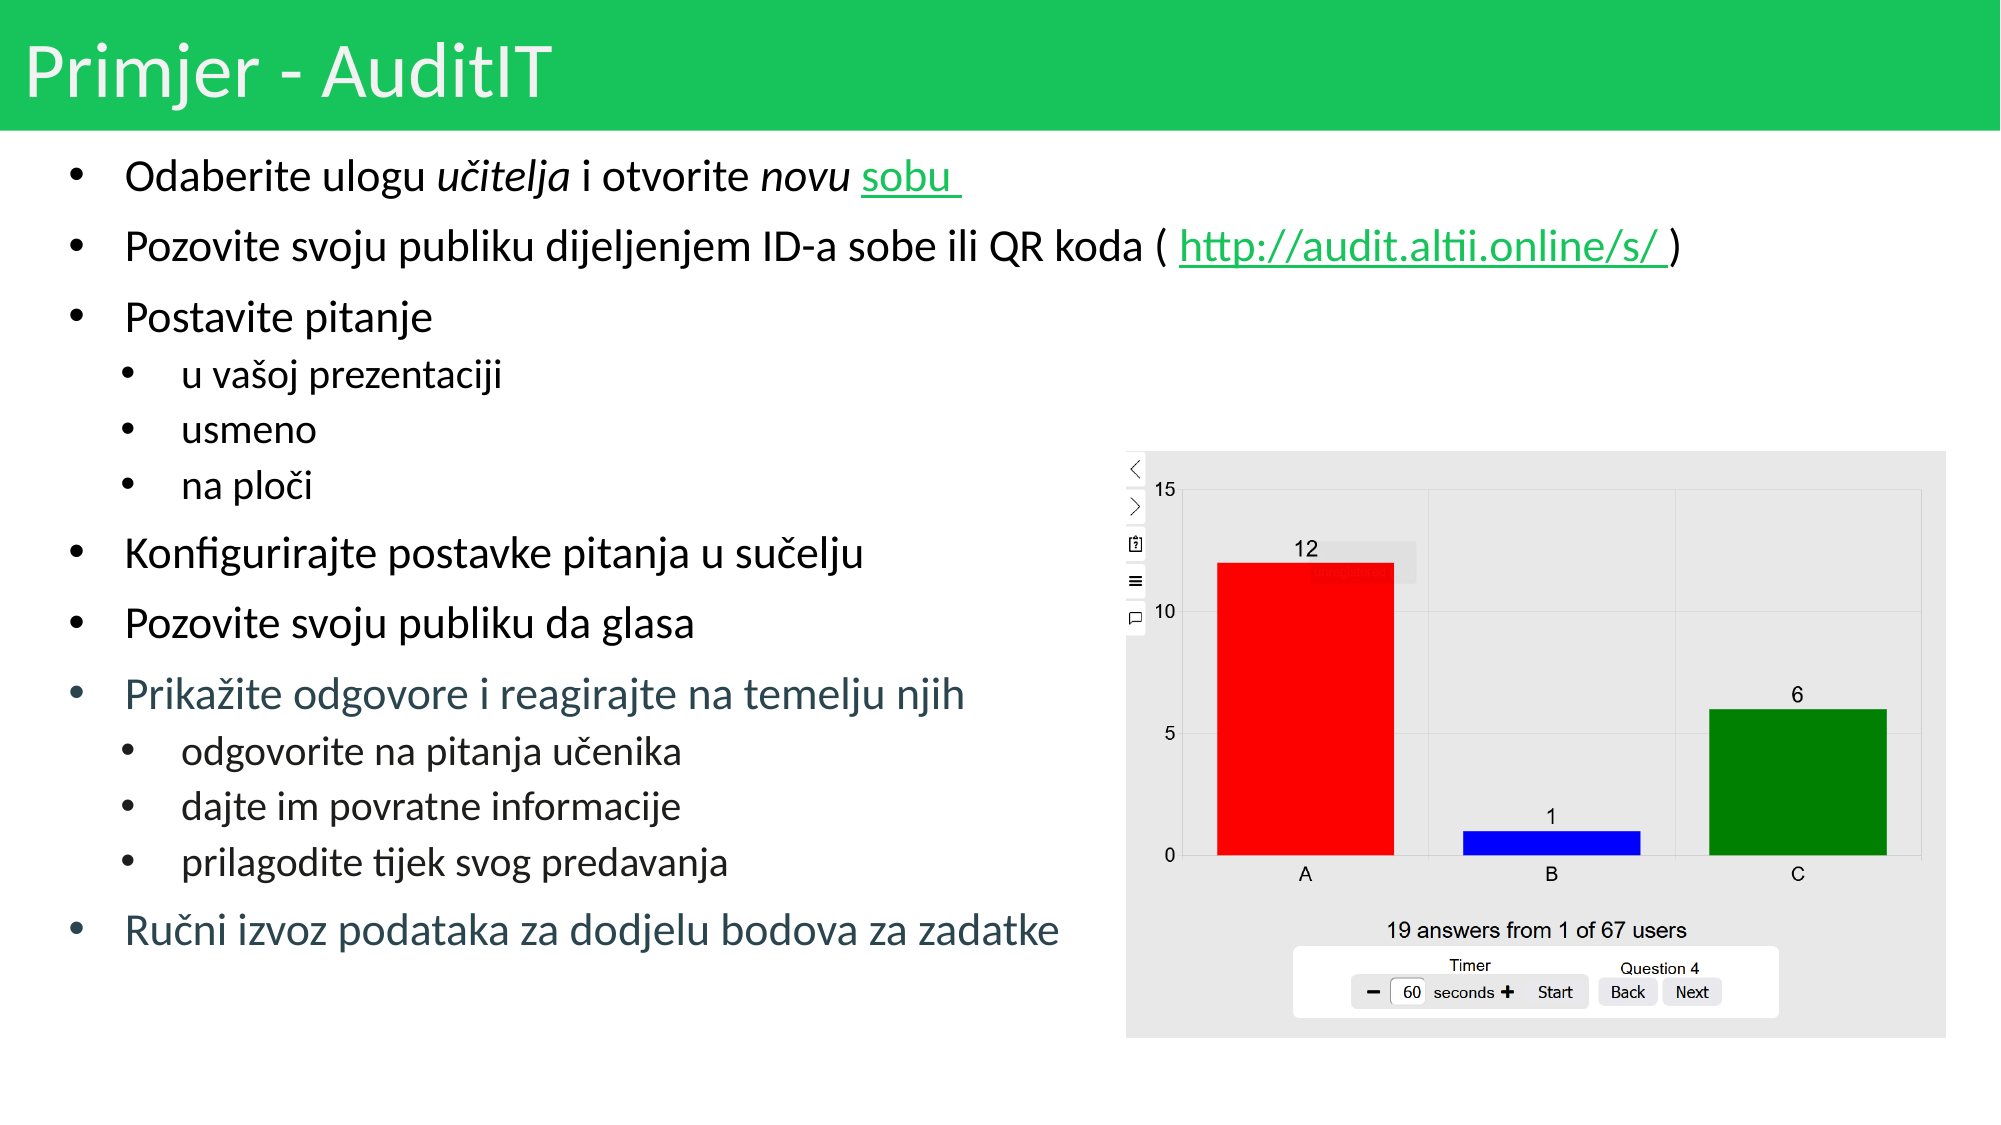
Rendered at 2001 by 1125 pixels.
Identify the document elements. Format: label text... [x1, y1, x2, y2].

list Odaberite ulogu učitelja i otvorite novu sobu Pozovite svoju publiku dijeljenjem ID-a sobe ili QR koda ( http://audit.altii.online/s/ ) Postavite pitanje u vašoj prezentaciji usmeno na ploči Konfigurirajte postavke pitanja u sučelju Pozovite svoju publiku da glasa Prikažite odgovore i reagirajte na temelju njih odgovorite na pitanja učenika dajte im povratne informacije prilagodite tijek svog predavanja Ručni izvoz podataka za dodjelu bodova za zadatke [16, 144, 1976, 1108]
title Primjer - AuditIT [16, 13, 1976, 131]
picture [1125, 451, 1946, 1038]
